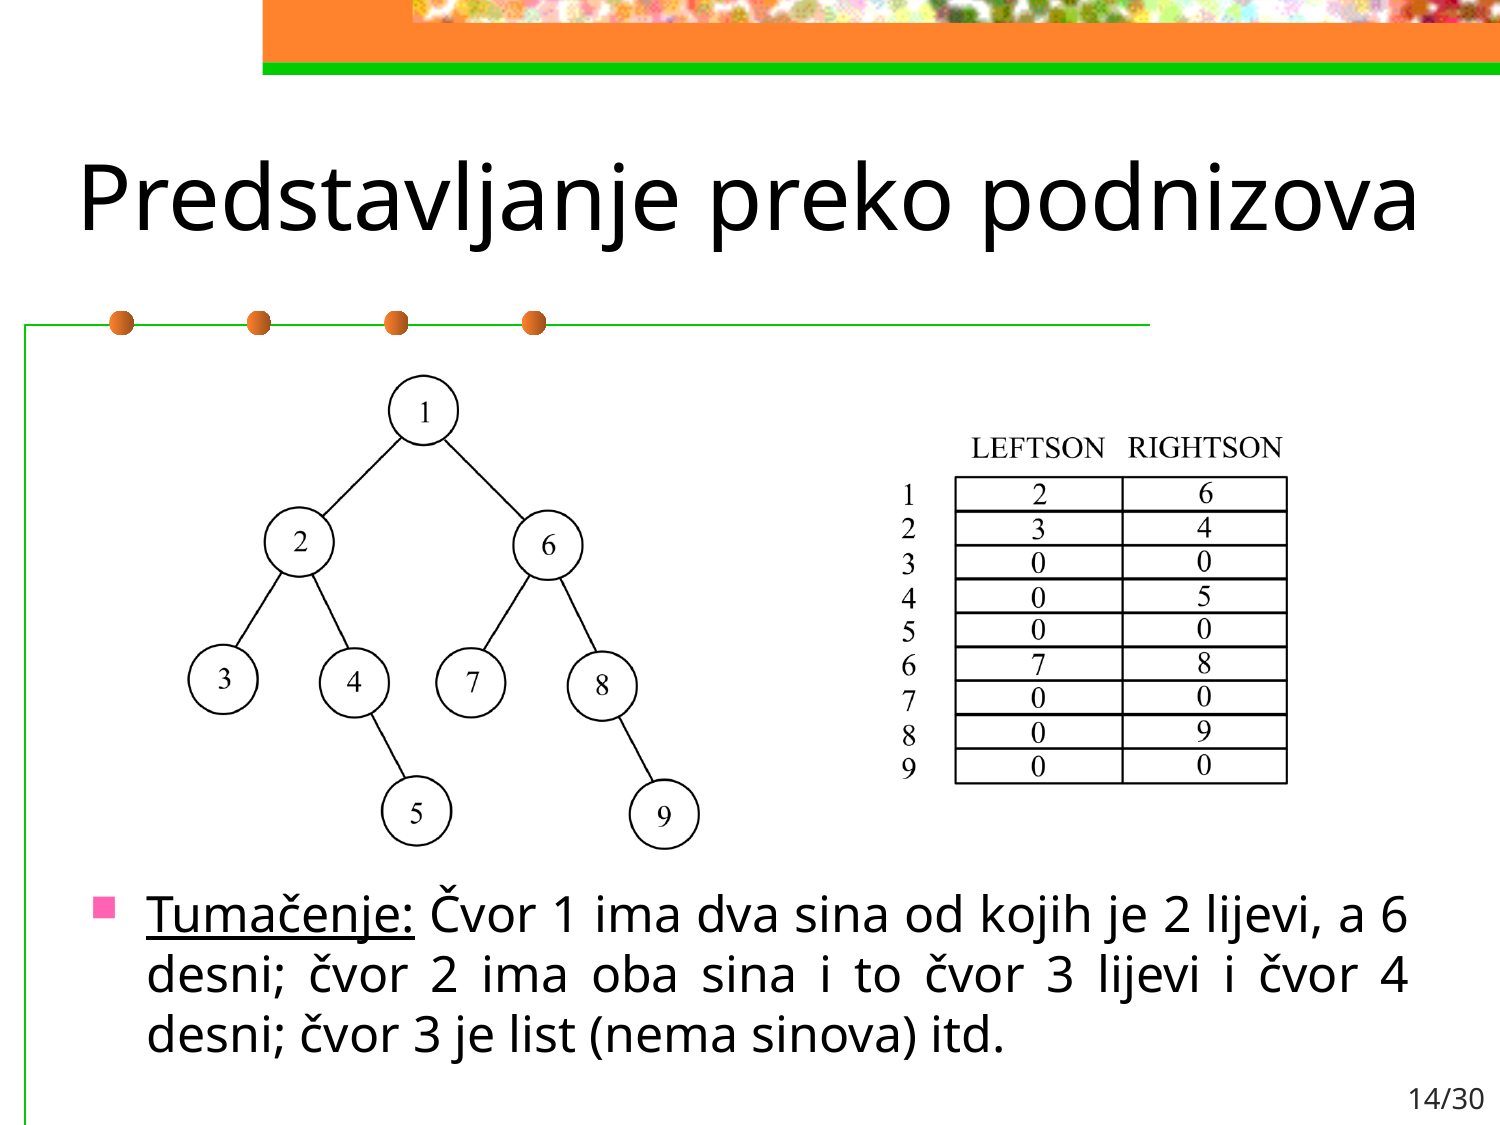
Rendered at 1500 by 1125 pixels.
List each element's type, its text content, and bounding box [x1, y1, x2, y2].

picture [412, 0, 1500, 23]
picture [187, 374, 1288, 851]
list Tumačenje: Čvor 1 ima dva sina od kojih je 2 lijevi, a 6 desni; čvor 2 ima oba sina i to čvor 3 lijevi i čvor 4 desni; čvor 3 je list (nema sinova) itd. [75, 875, 1425, 1075]
text_box 14/30 [1374, 1072, 1500, 1123]
title Predstavljanje preko podnizova [0, 99, 1500, 288]
